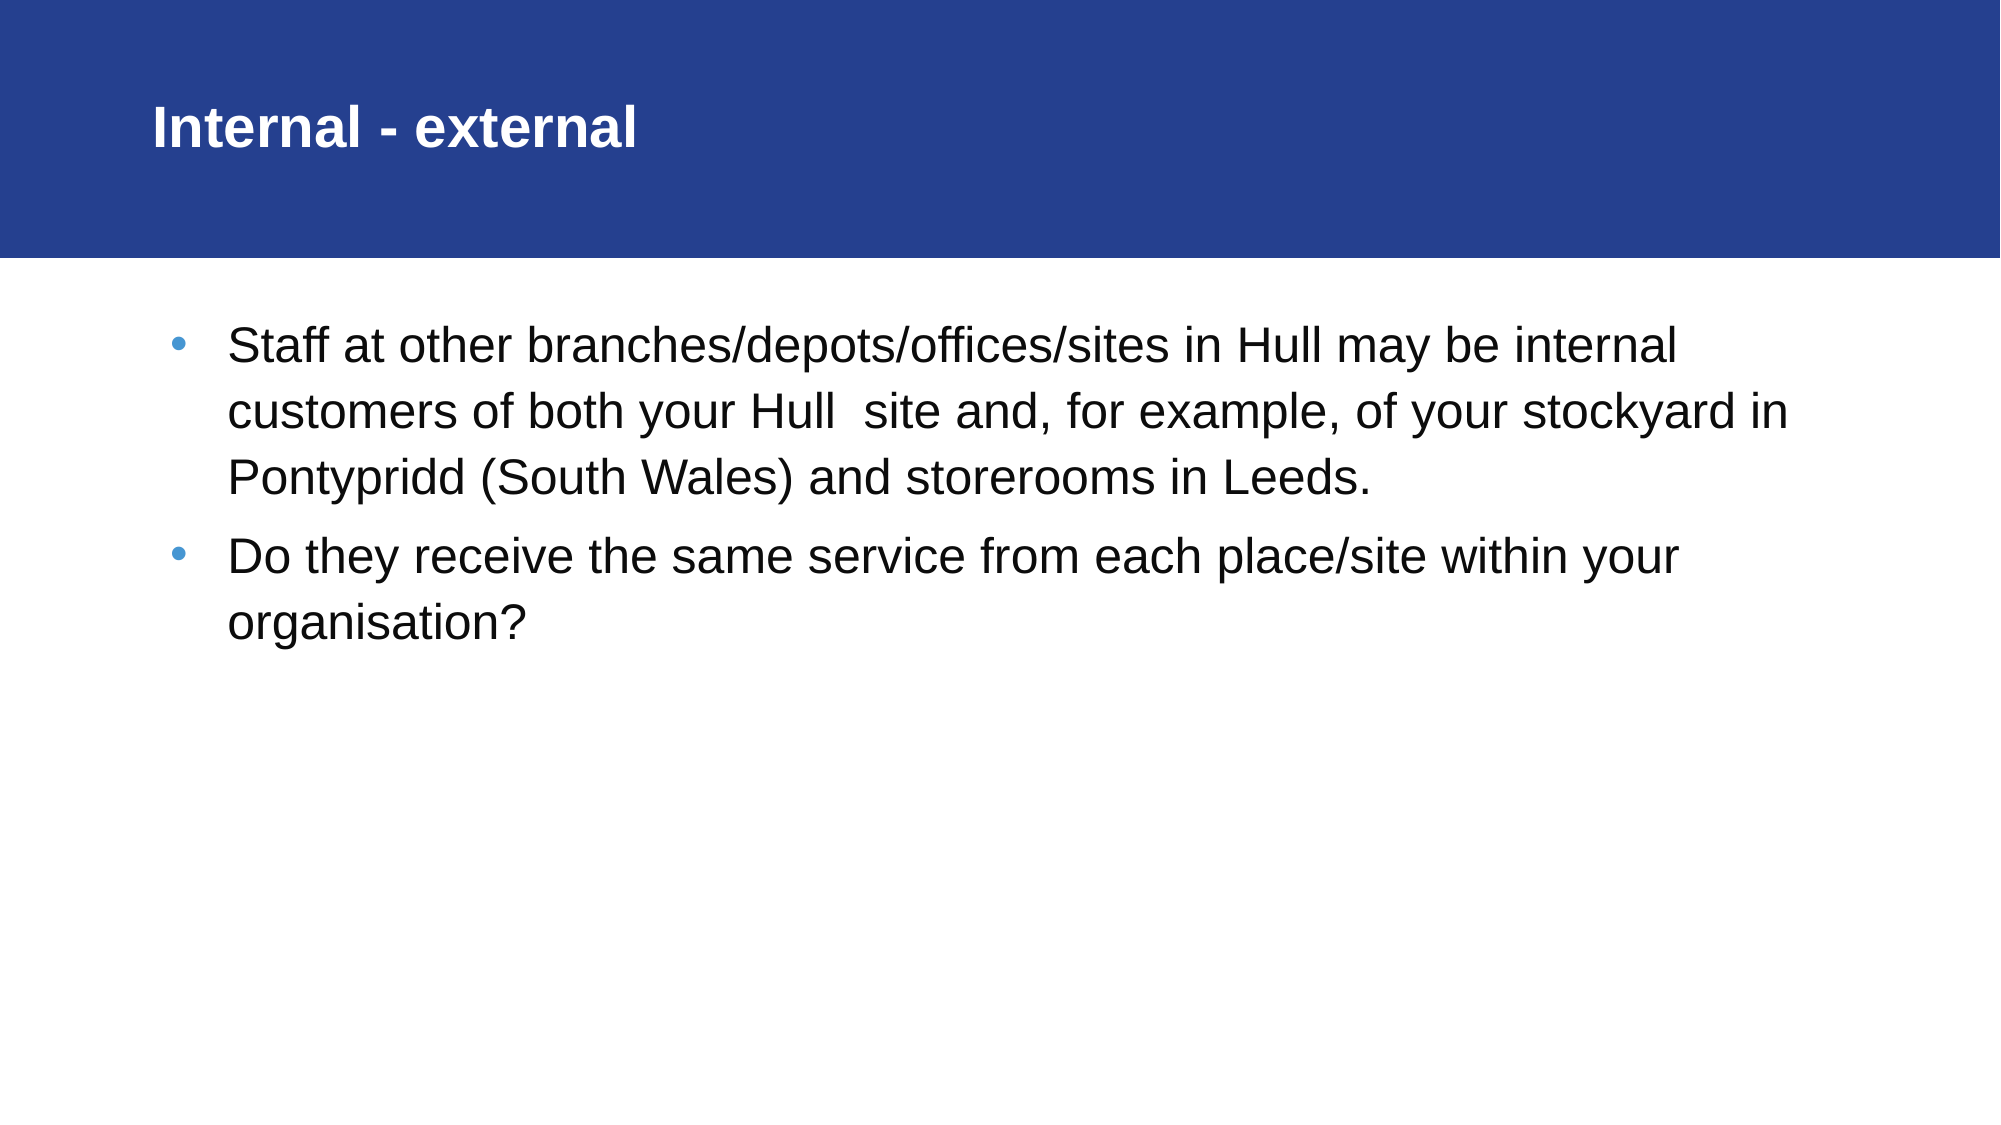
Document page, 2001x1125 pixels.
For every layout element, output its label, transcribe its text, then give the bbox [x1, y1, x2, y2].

list Staff at other branches/depots/offices/sites in Hull may be internal customers of both your Hull site and, for example, of your stockyard in Pontypridd (South Wales) and storerooms in Leeds. Do they receive the same service from each place/site within your organisation? [137, 299, 1863, 1025]
title Internal - external [137, 20, 1863, 238]
